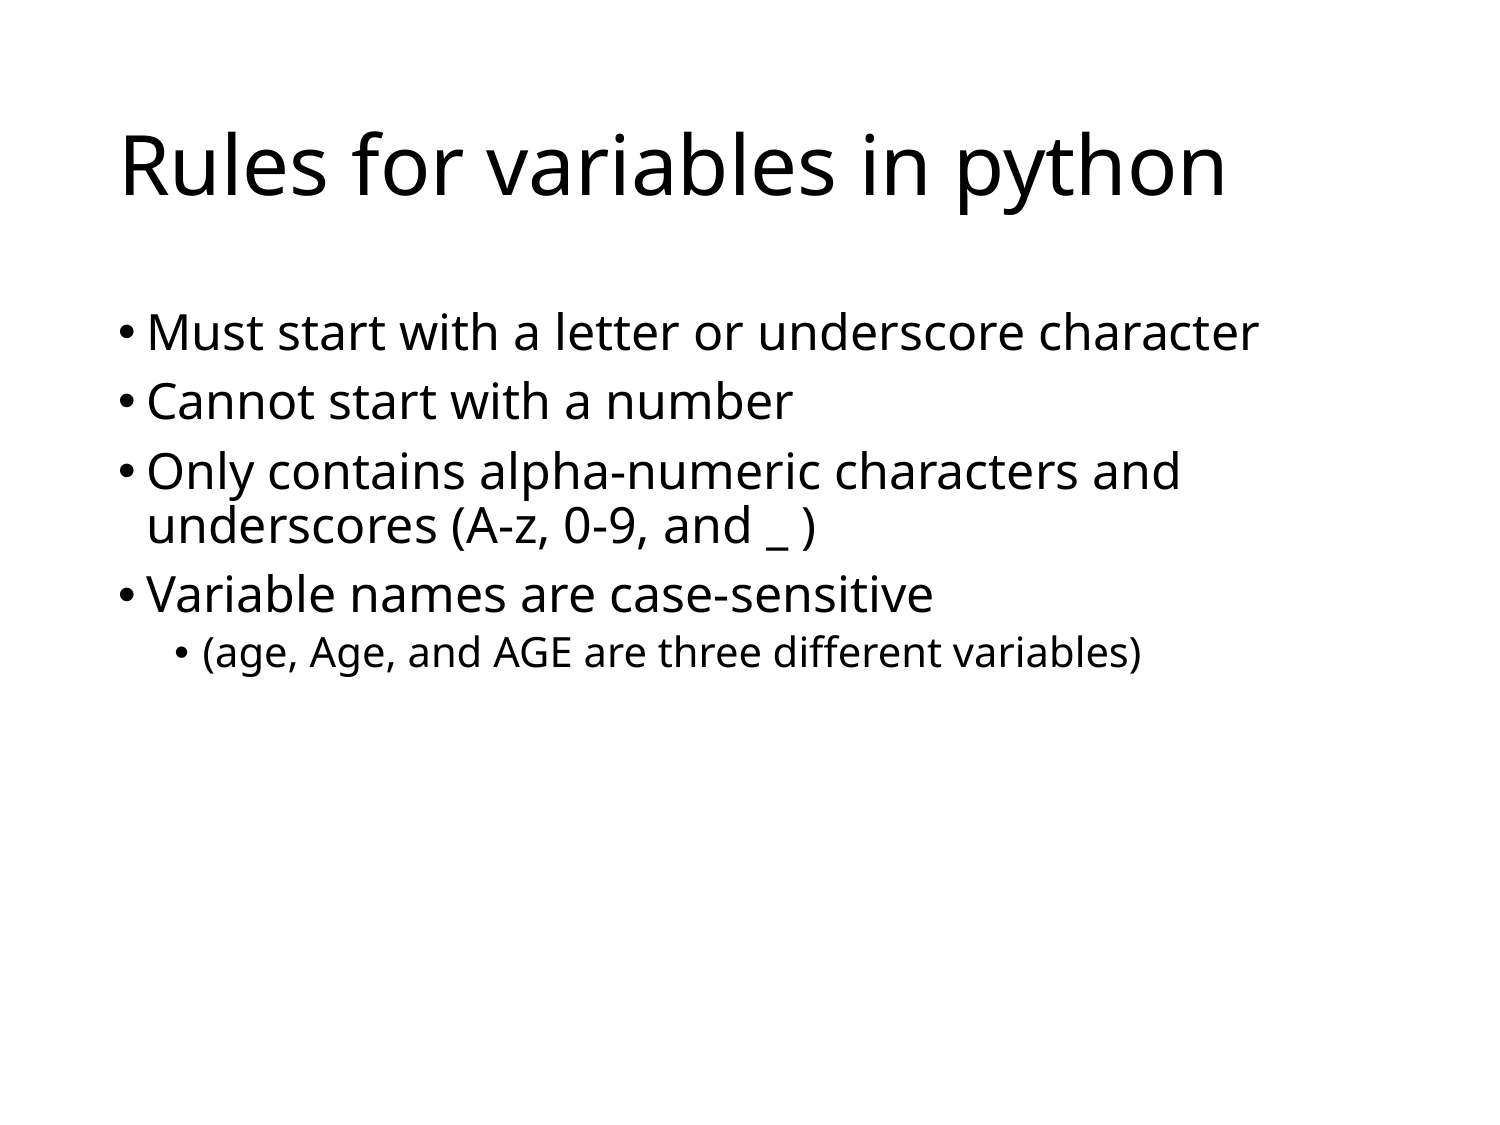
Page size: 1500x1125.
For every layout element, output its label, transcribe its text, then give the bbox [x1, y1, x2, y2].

title Rules for variables in python [103, 59, 1397, 278]
list Must start with a letter or underscore character Cannot start with a number Only contains alpha-numeric characters and underscores (A-z, 0-9, and _ ) Variable names are case-sensitive (age, Age, and AGE are three different variables) [103, 299, 1397, 1014]
